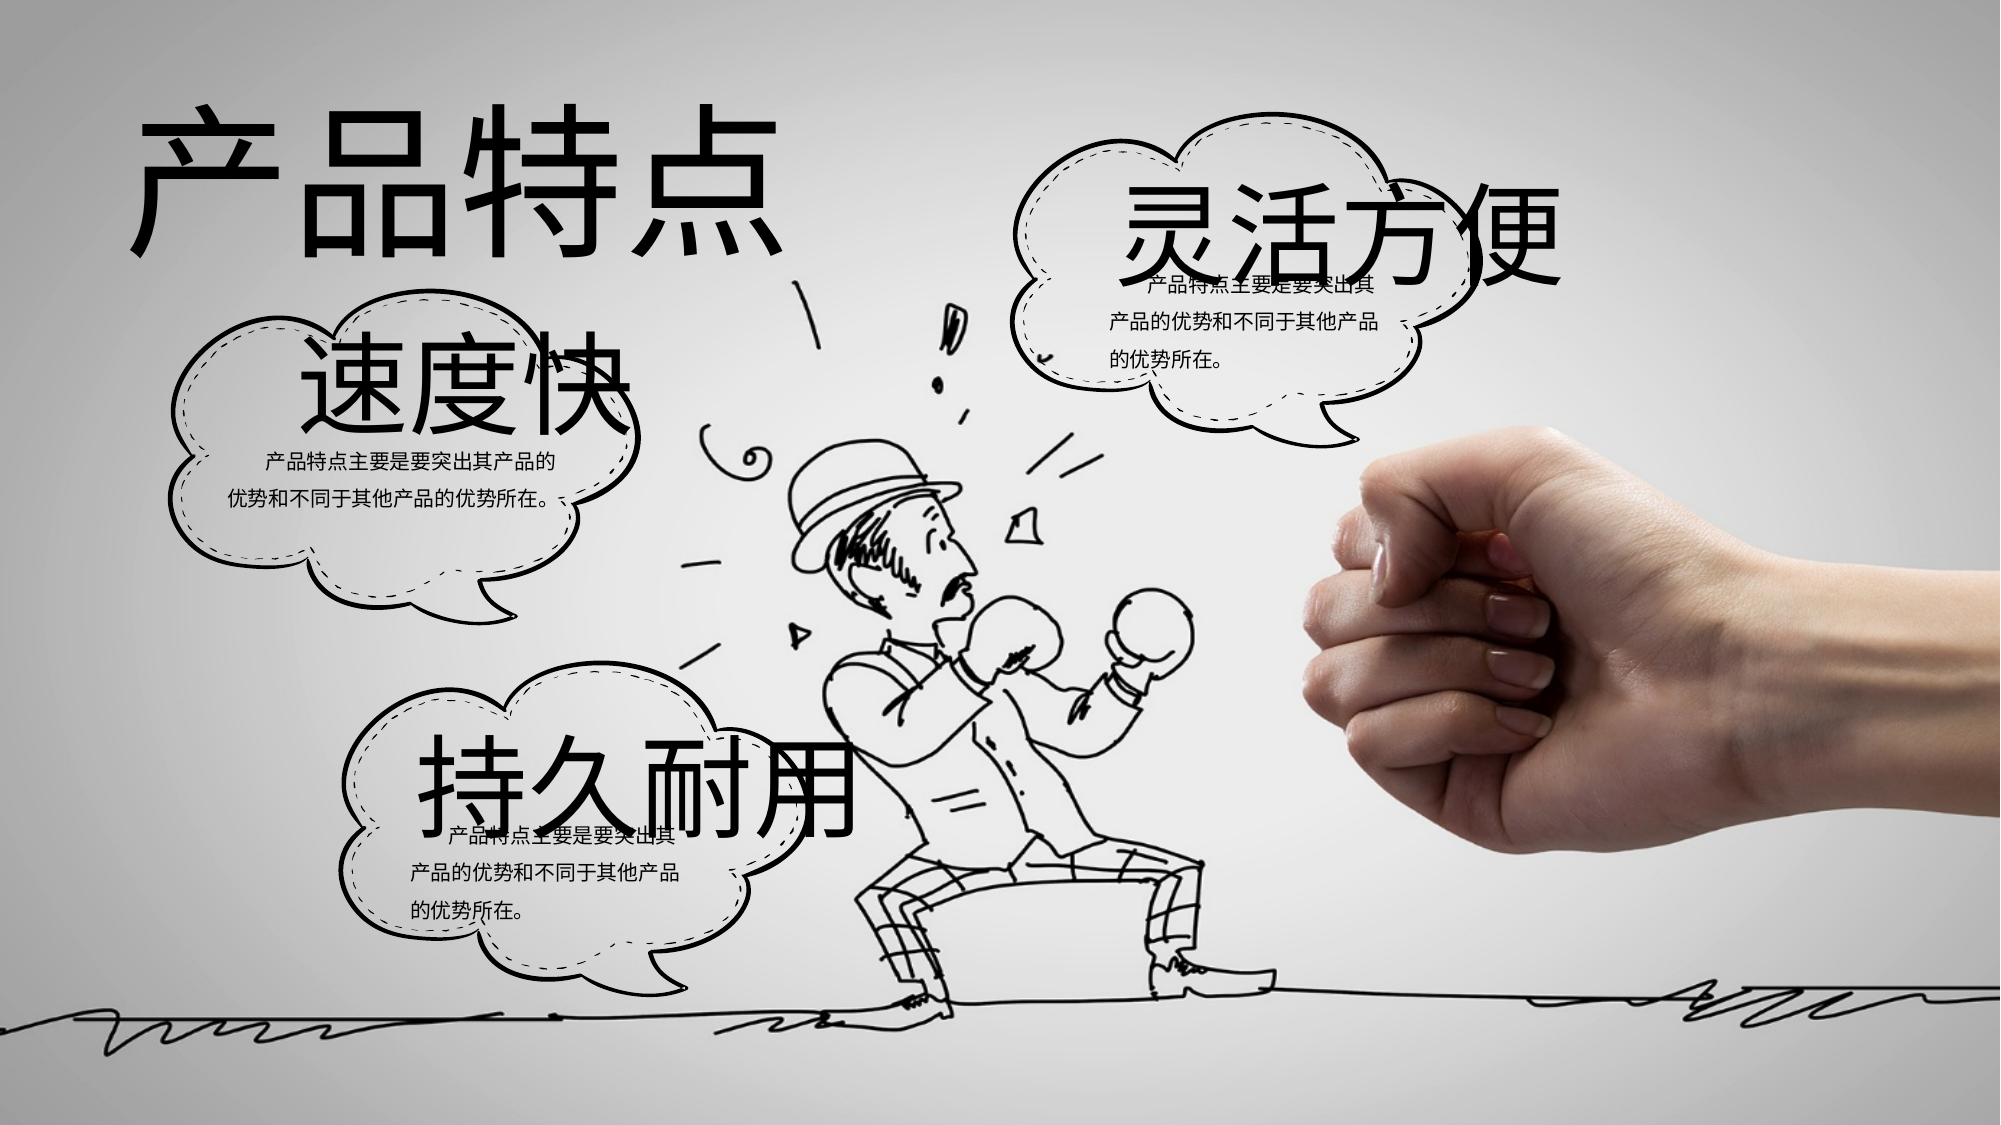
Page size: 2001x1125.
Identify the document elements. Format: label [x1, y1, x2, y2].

picture [0, 0, 2000, 1125]
text_box [999, 110, 1485, 453]
text_box [328, 658, 814, 1002]
text_box [157, 287, 643, 630]
